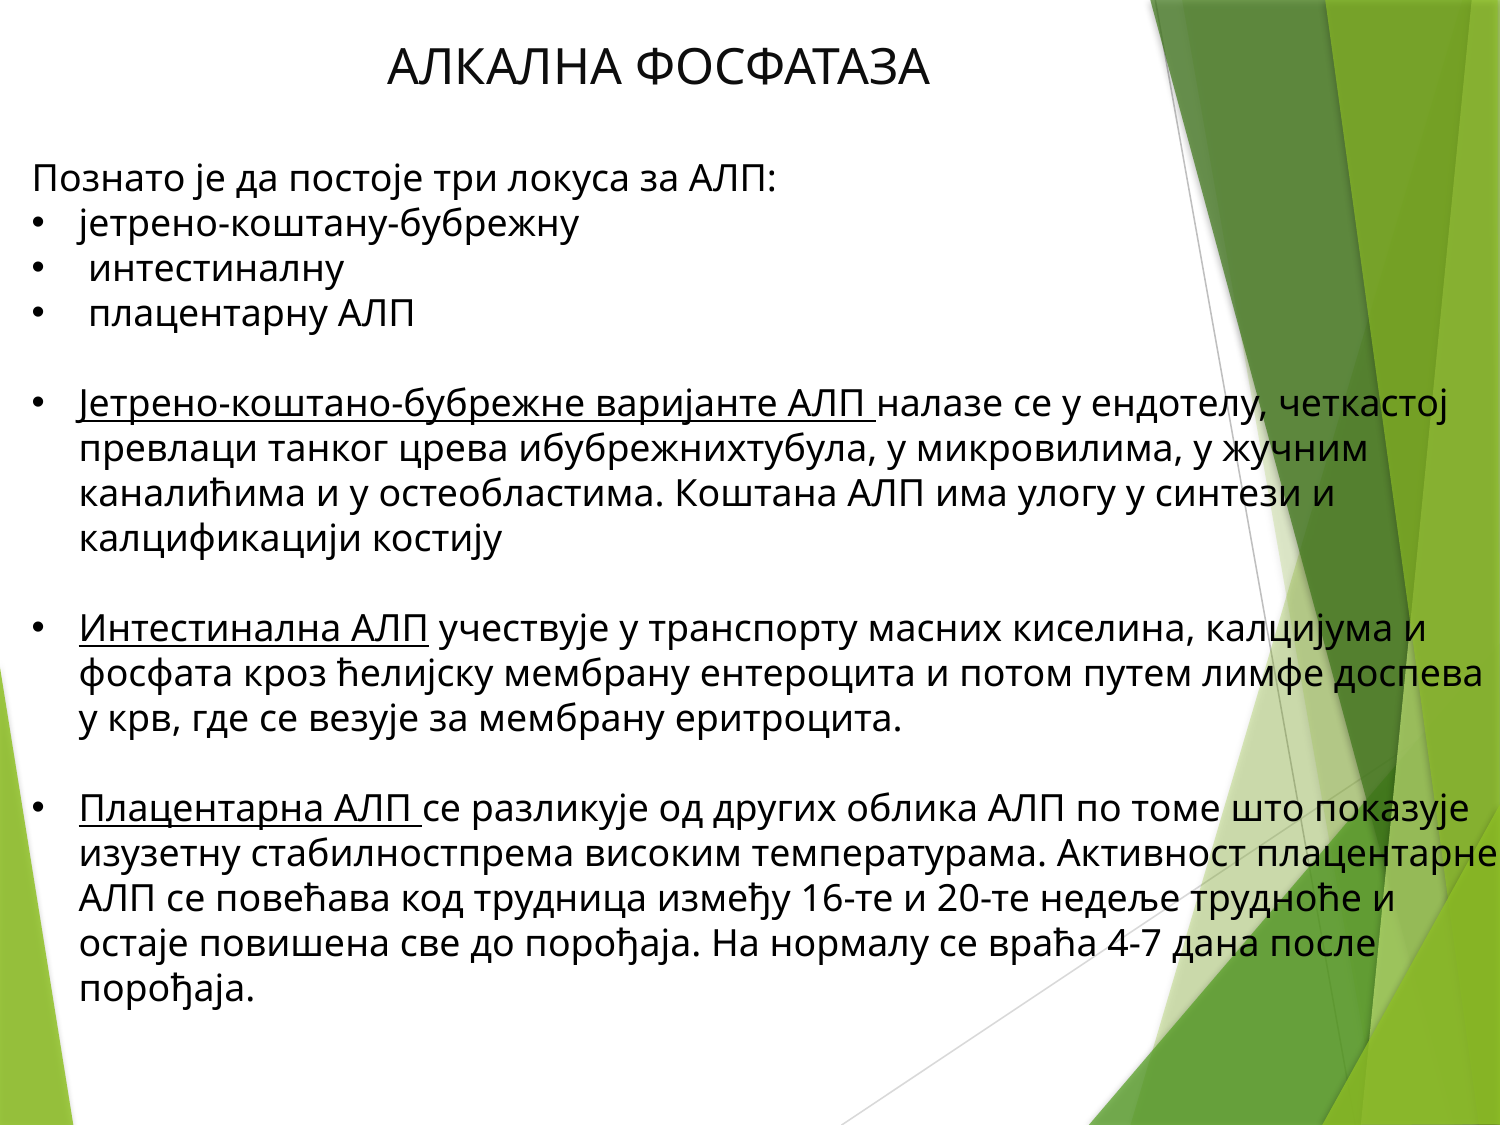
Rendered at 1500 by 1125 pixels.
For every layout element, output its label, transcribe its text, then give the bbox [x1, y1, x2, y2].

text_box Познато је да постоје три локуса за АЛП: јетрено-коштану-бубрежну интестиналну плацентарну АЛП Јетрено-коштано-бубрежне варијанте АЛП налазе се у ендотелу, четкастој превлаци танког црева ибубрежнихтубула, у микровилима, у жучним каналићима и у остеобластима. Коштана АЛП има улогу у синтези и калцификацији костију Интестинална АЛП учествује у транспорту масних киселина, калцијума и фосфата кроз ћелијску мембрану ентероцита и потом путем лимфе доспева у крв, где се везује за мембрану еритроцита. Плацентарна АЛП се разликује од других облика АЛП по томе што показује изузетну стабилностпрема високим температурама. Активност плацентарне АЛП се повећава код трудница између 16-те и 20-те недеље трудноће и остаје повишена све до порођаја. На нормалу се враћа 4-7 дана после порођаја. [16, 146, 1500, 1017]
text_box АЛКАЛНА ФОСФАТАЗА [372, 27, 959, 102]
